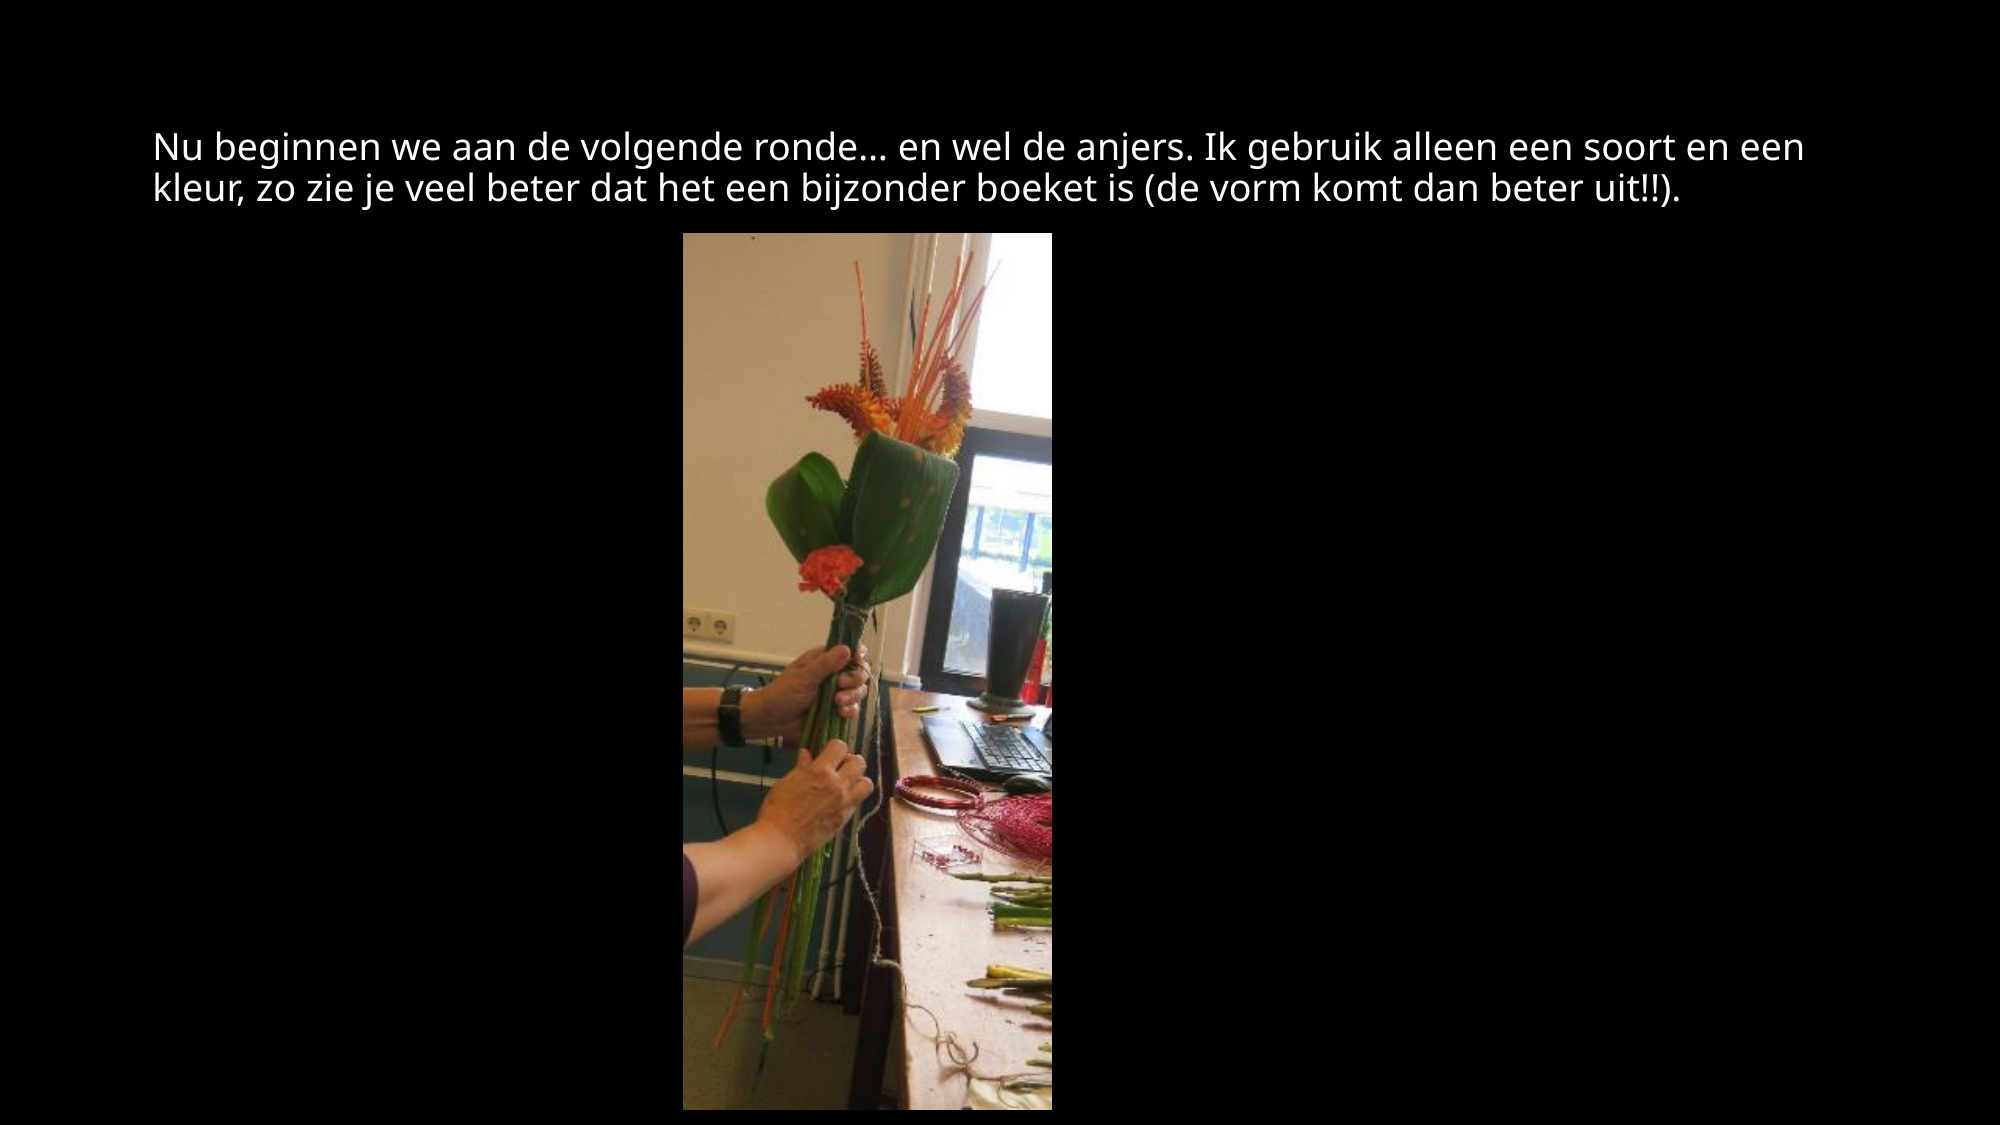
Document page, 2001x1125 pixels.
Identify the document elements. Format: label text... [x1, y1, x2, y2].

picture [683, 233, 1052, 1110]
title Nu beginnen we aan de volgende ronde… en wel de anjers. Ik gebruik alleen een soort en een kleur, zo zie je veel beter dat het een bijzonder boeket is (de vorm komt dan beter uit!!). [137, 59, 1863, 278]
